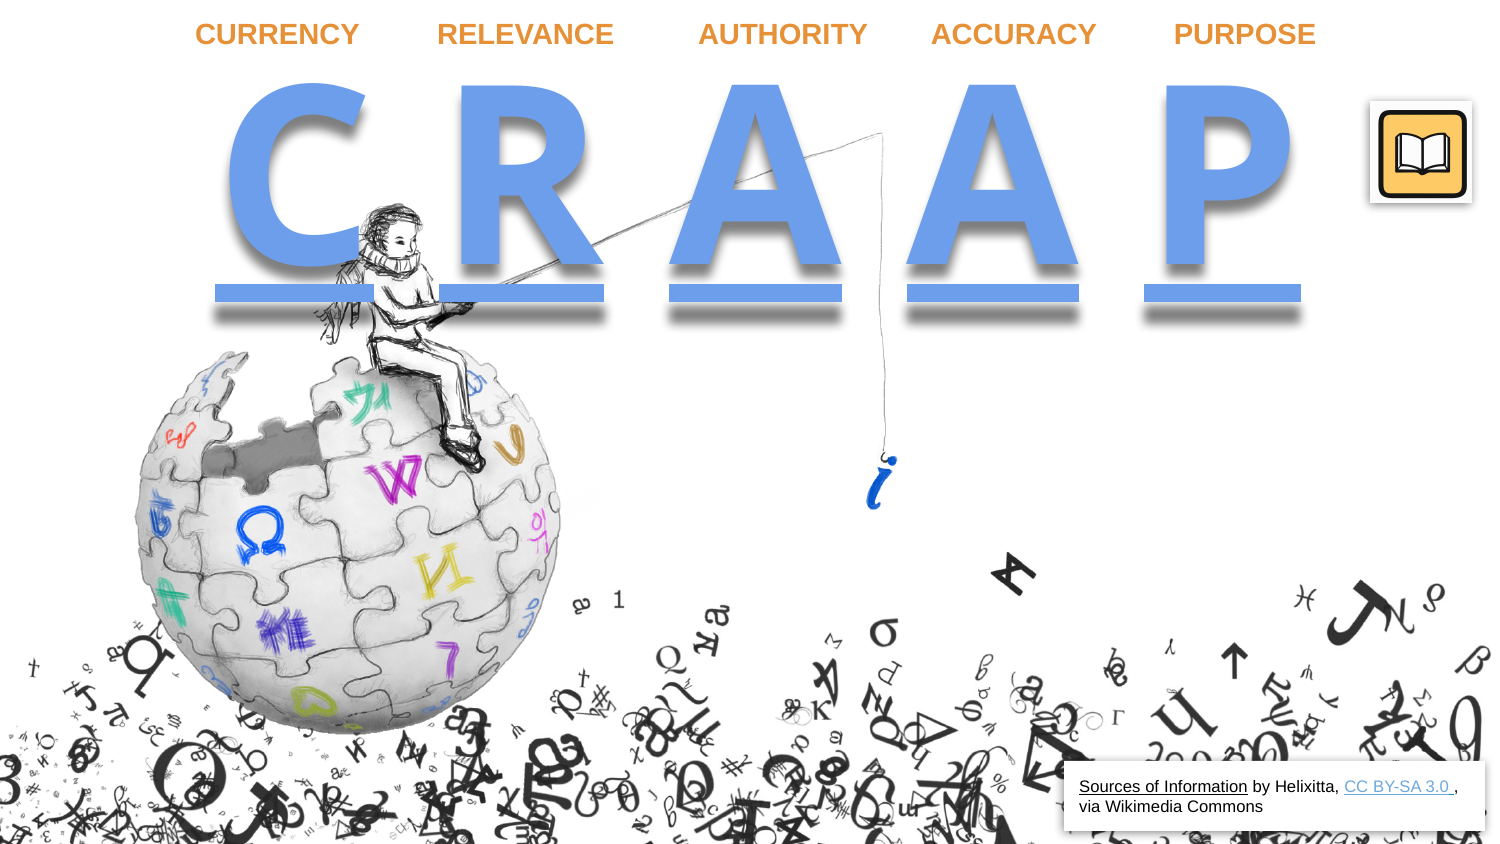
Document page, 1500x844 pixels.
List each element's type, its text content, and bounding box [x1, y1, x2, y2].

text_box PURPOSE [1143, 0, 1347, 65]
text_box ACCURACY [904, 0, 1124, 65]
text_box RELEVANCE [416, 0, 636, 65]
text_box C R A A P [66, 0, 1450, 371]
text_box AUTHORITY [681, 0, 885, 65]
text_box CURRENCY [171, 0, 384, 65]
picture [0, 0, 1500, 844]
text_box Sources of Information by Helixitta, CC BY-SA 3.0 , via Wikimedia Commons [1064, 760, 1485, 831]
